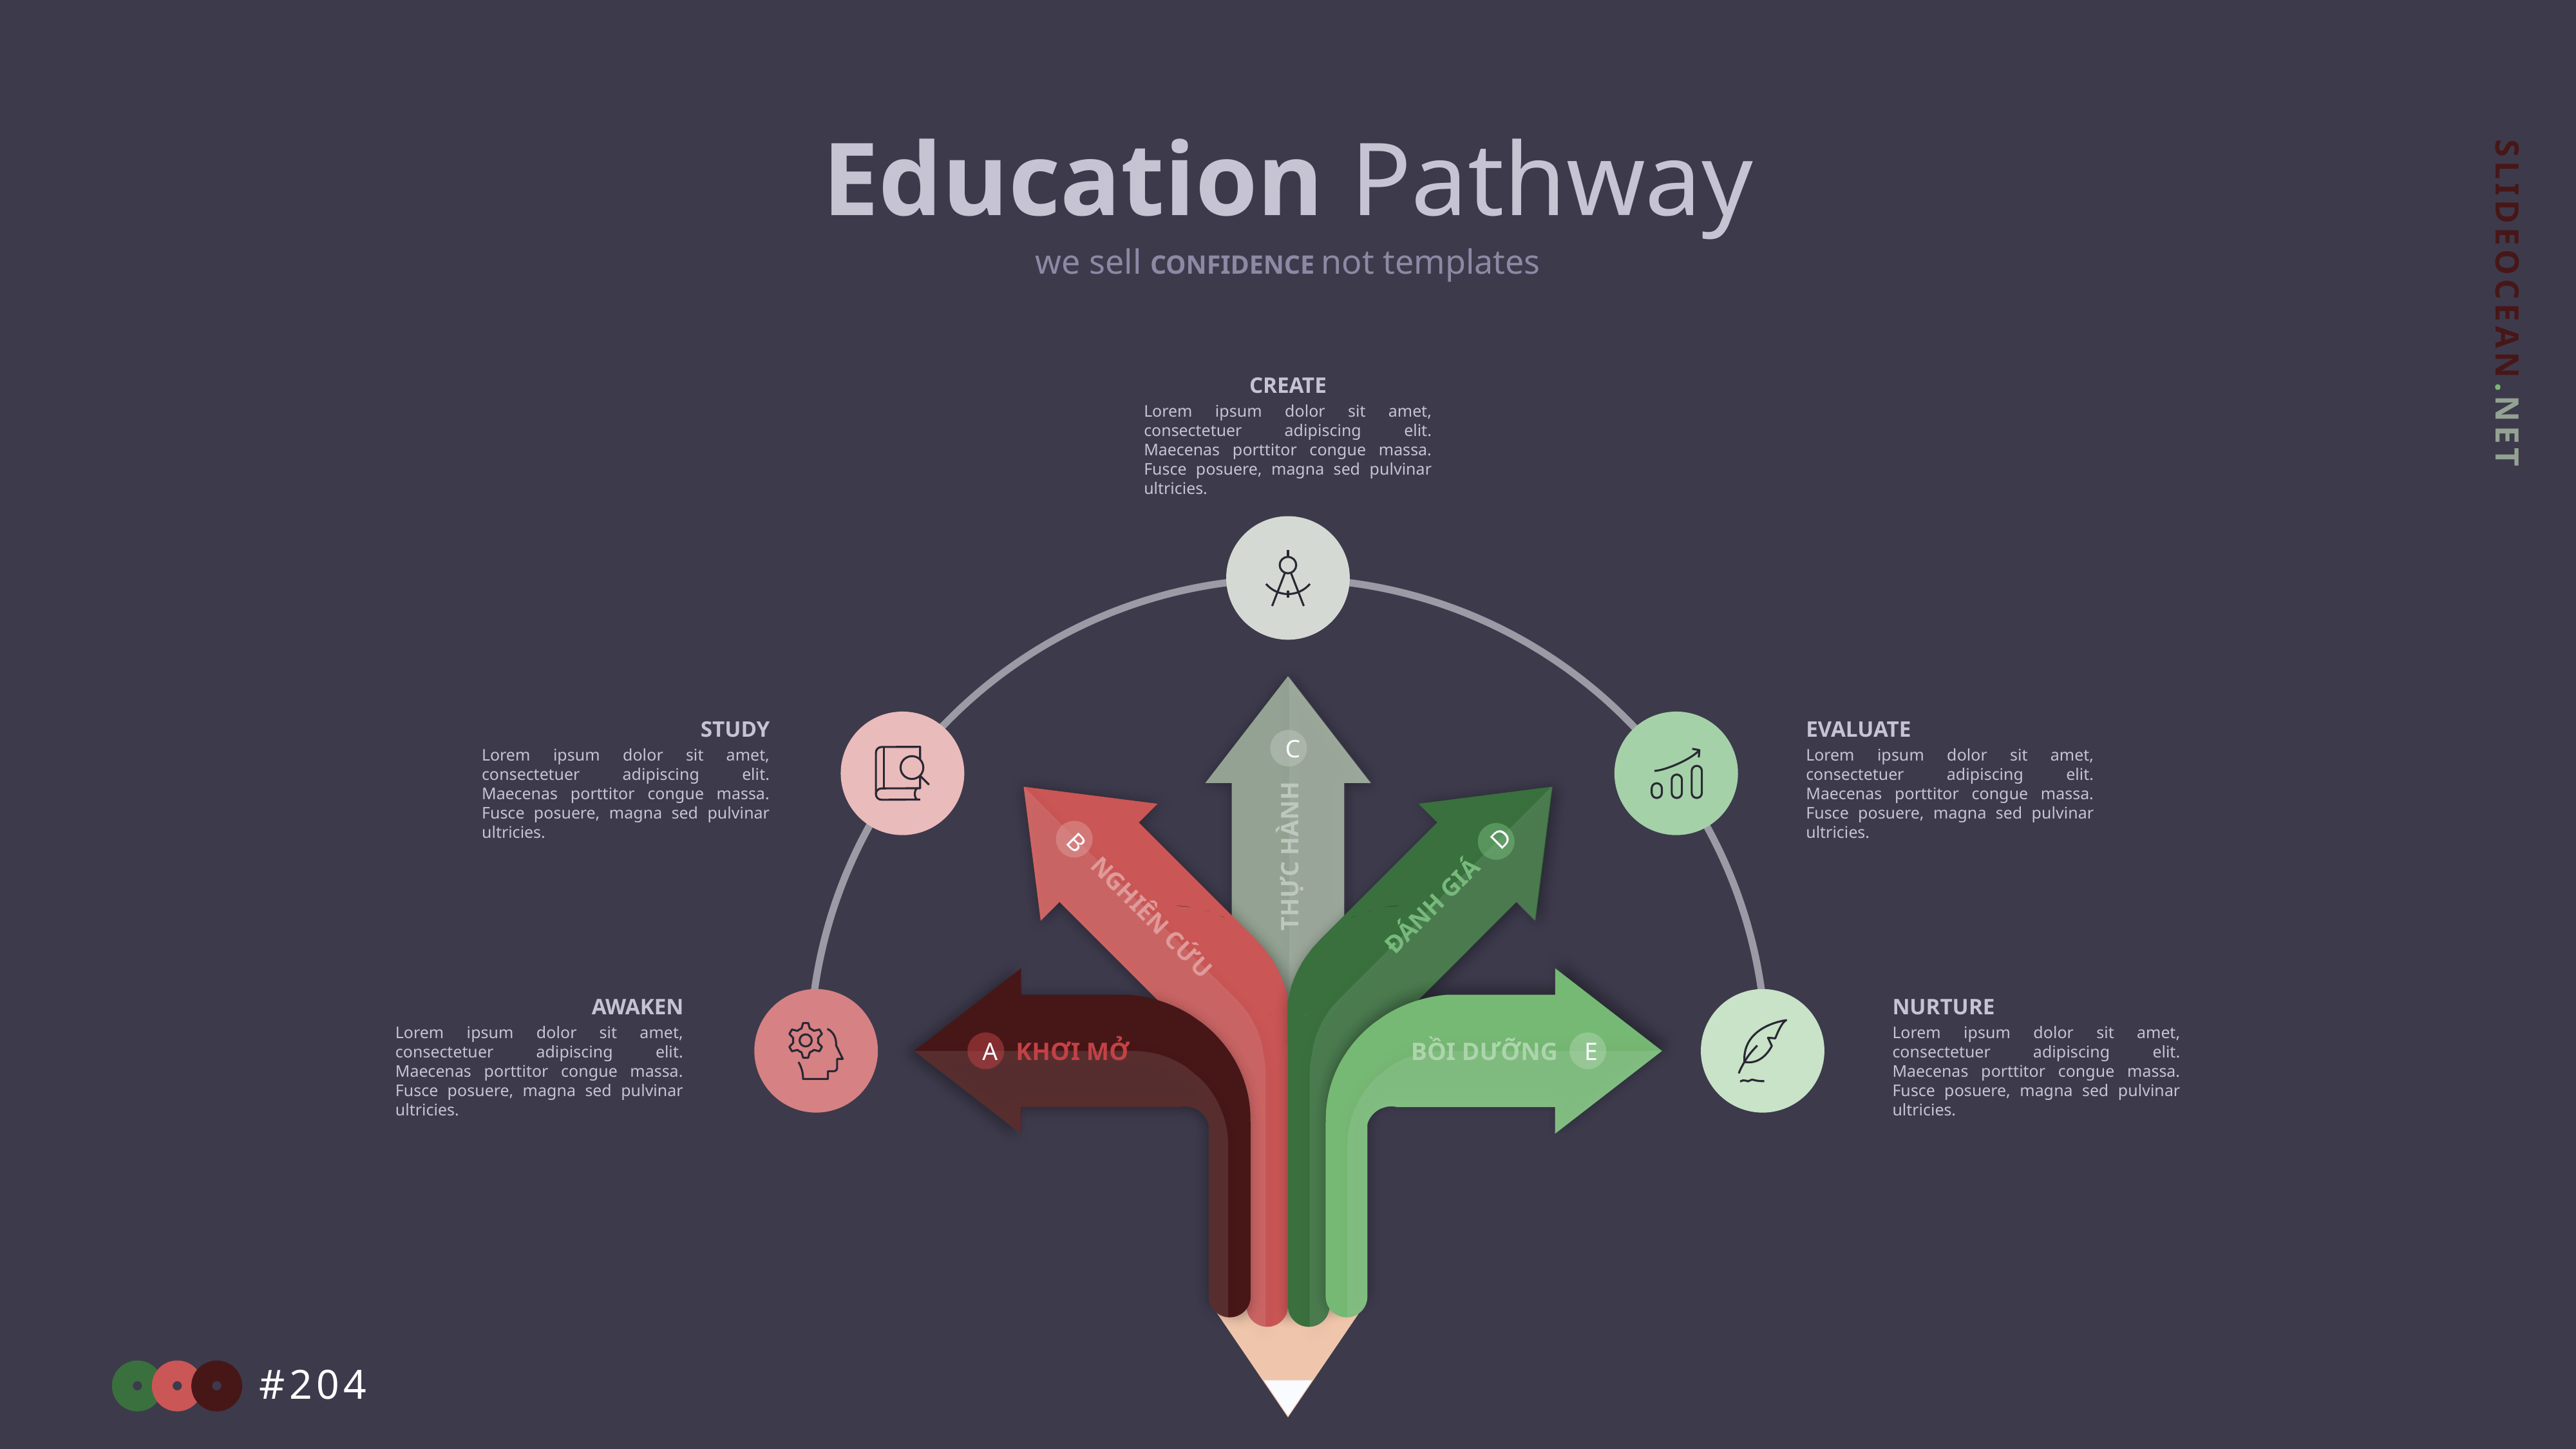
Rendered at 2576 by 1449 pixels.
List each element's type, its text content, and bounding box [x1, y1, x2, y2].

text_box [1205, 676, 1372, 786]
text_box #204 [259, 1359, 402, 1408]
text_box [385, 988, 694, 1106]
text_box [1211, 1327, 1365, 1418]
text_box [789, 1023, 843, 1079]
text_box [1739, 1020, 1786, 1074]
text_box [876, 746, 929, 800]
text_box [967, 1030, 1220, 1070]
text_box [1651, 783, 1662, 799]
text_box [1023, 786, 1287, 1327]
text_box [1325, 967, 1663, 1318]
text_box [1269, 729, 1309, 987]
text_box [1671, 774, 1682, 799]
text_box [1309, 897, 1546, 938]
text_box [913, 967, 1251, 1318]
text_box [1882, 988, 2191, 1106]
text_box [1654, 748, 1700, 771]
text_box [1133, 366, 1442, 484]
text_box [810, 824, 873, 988]
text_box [1287, 786, 1553, 1327]
text_box [753, 988, 879, 1114]
text_box [1691, 766, 1702, 799]
text_box [1613, 710, 1739, 837]
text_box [1024, 895, 1269, 935]
text_box we sell CONFIDENCE not templates [1026, 241, 1550, 285]
text_box [1740, 1079, 1765, 1082]
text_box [471, 710, 780, 829]
text_box [1265, 549, 1311, 606]
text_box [1796, 710, 2105, 829]
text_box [1353, 1030, 1607, 1070]
text_box [1703, 826, 1766, 988]
text_box [1700, 988, 1826, 1114]
text_box [839, 710, 965, 837]
text_box [940, 578, 1226, 728]
text_box Education Pathway [813, 110, 1763, 241]
text_box [1350, 578, 1637, 730]
text_box [1225, 515, 1351, 641]
